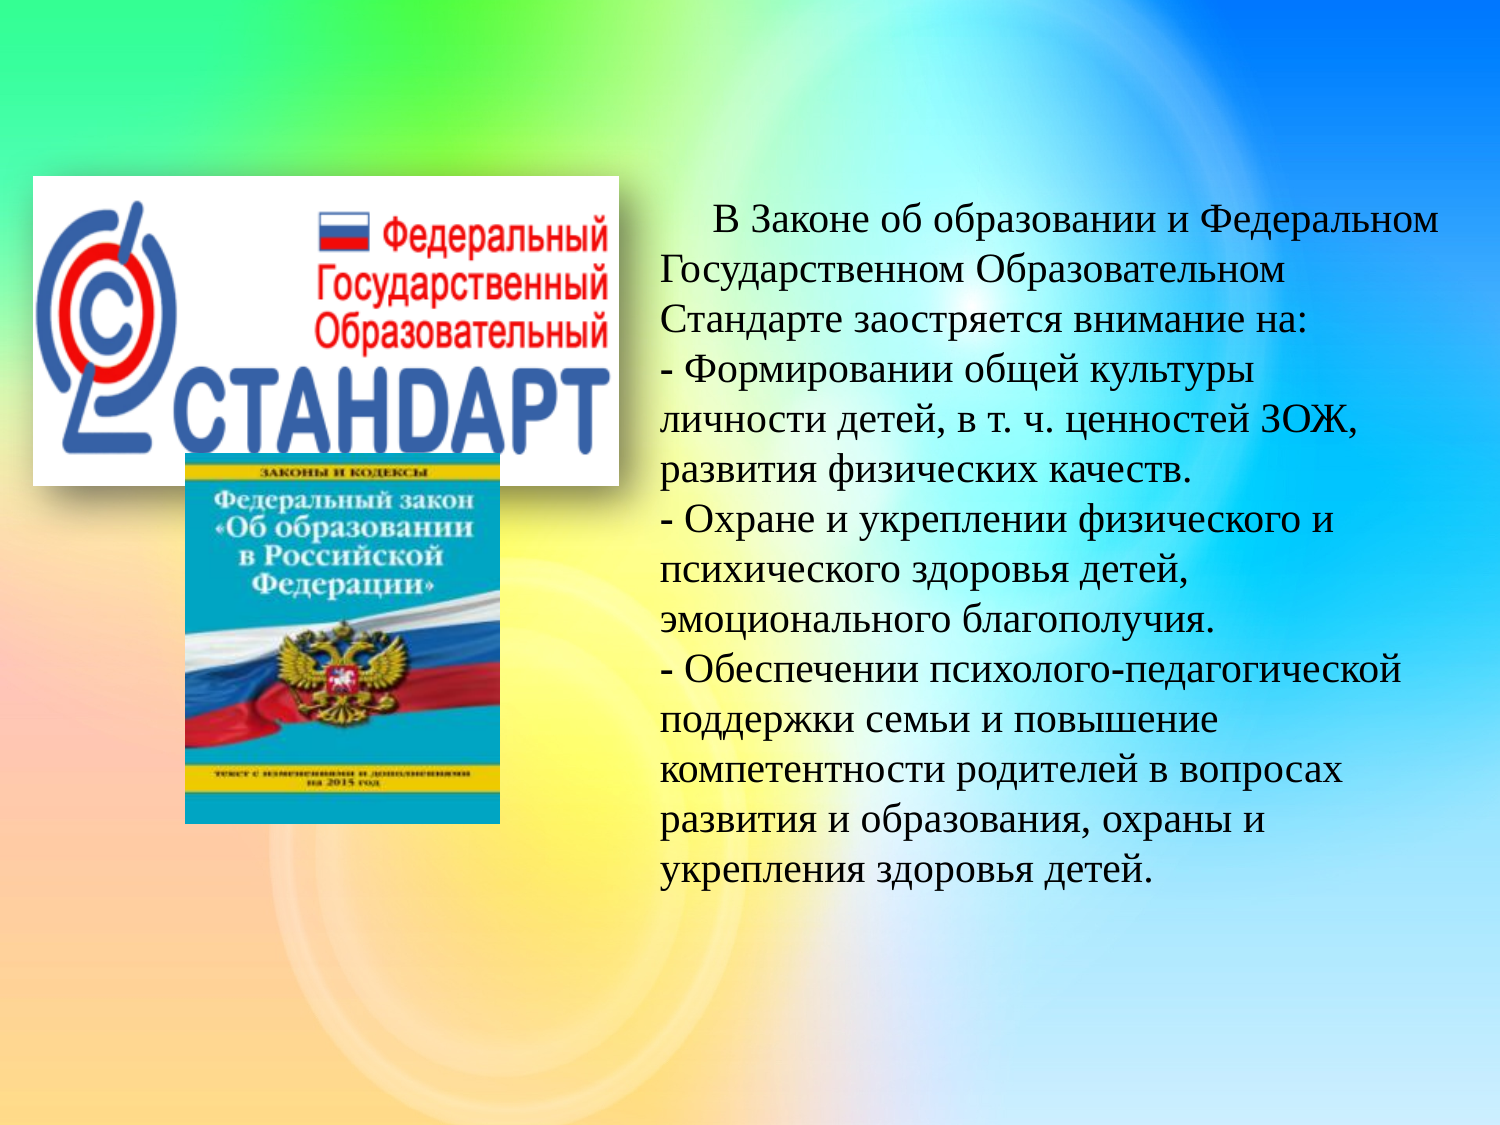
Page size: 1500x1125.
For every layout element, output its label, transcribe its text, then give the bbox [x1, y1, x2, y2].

text_box В Законе об образовании и Федеральном Государственном Образовательном Стандарте заостряется внимание на: - Формировании общей культуры личности детей, в т. ч. ценностей ЗОЖ, развития физических качеств. - Охране и укреплении физического и психического здоровья детей, эмоционального благополучия. - Обеспечении психолого-педагогической поддержки семьи и повышение компетентности родителей в вопросах развития и образования, охраны и укрепления здоровья детей. [644, 183, 1500, 899]
picture [0, 0, 1500, 1125]
